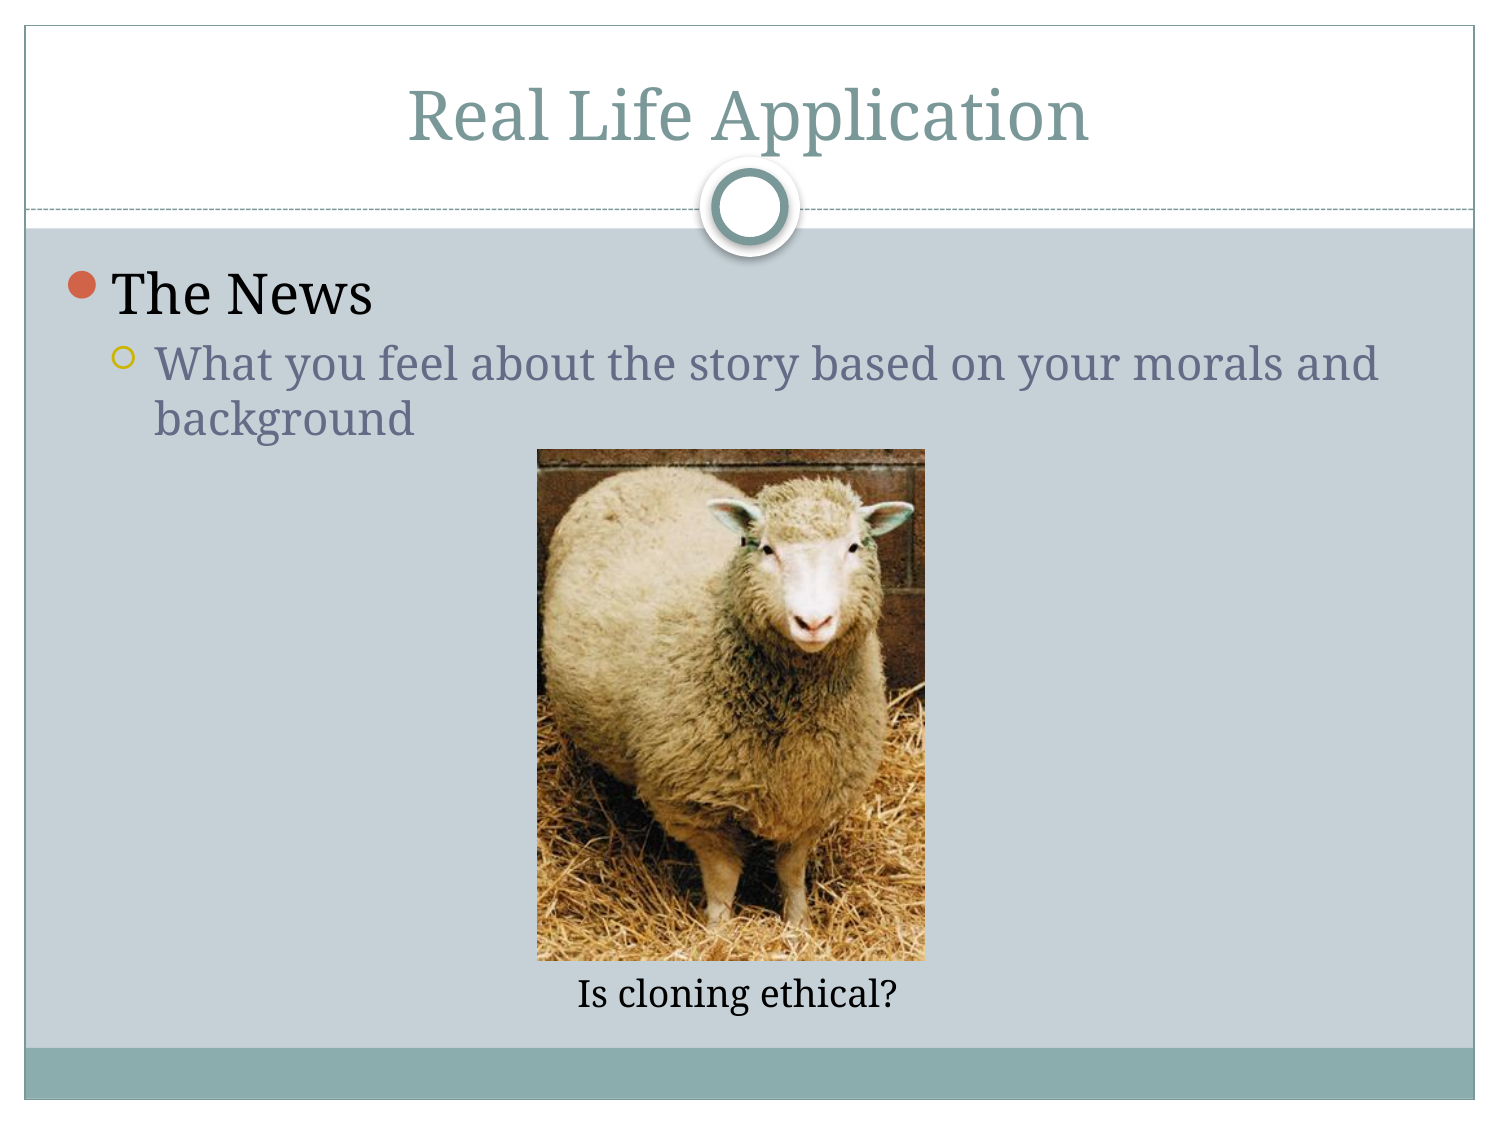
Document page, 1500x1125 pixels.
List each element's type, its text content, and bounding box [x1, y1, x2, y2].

text_box Is cloning ethical? [562, 962, 988, 1023]
list The News What you feel about the story based on your morals and background [49, 250, 1445, 1001]
title Real Life Application [49, 37, 1450, 162]
picture [537, 449, 926, 961]
